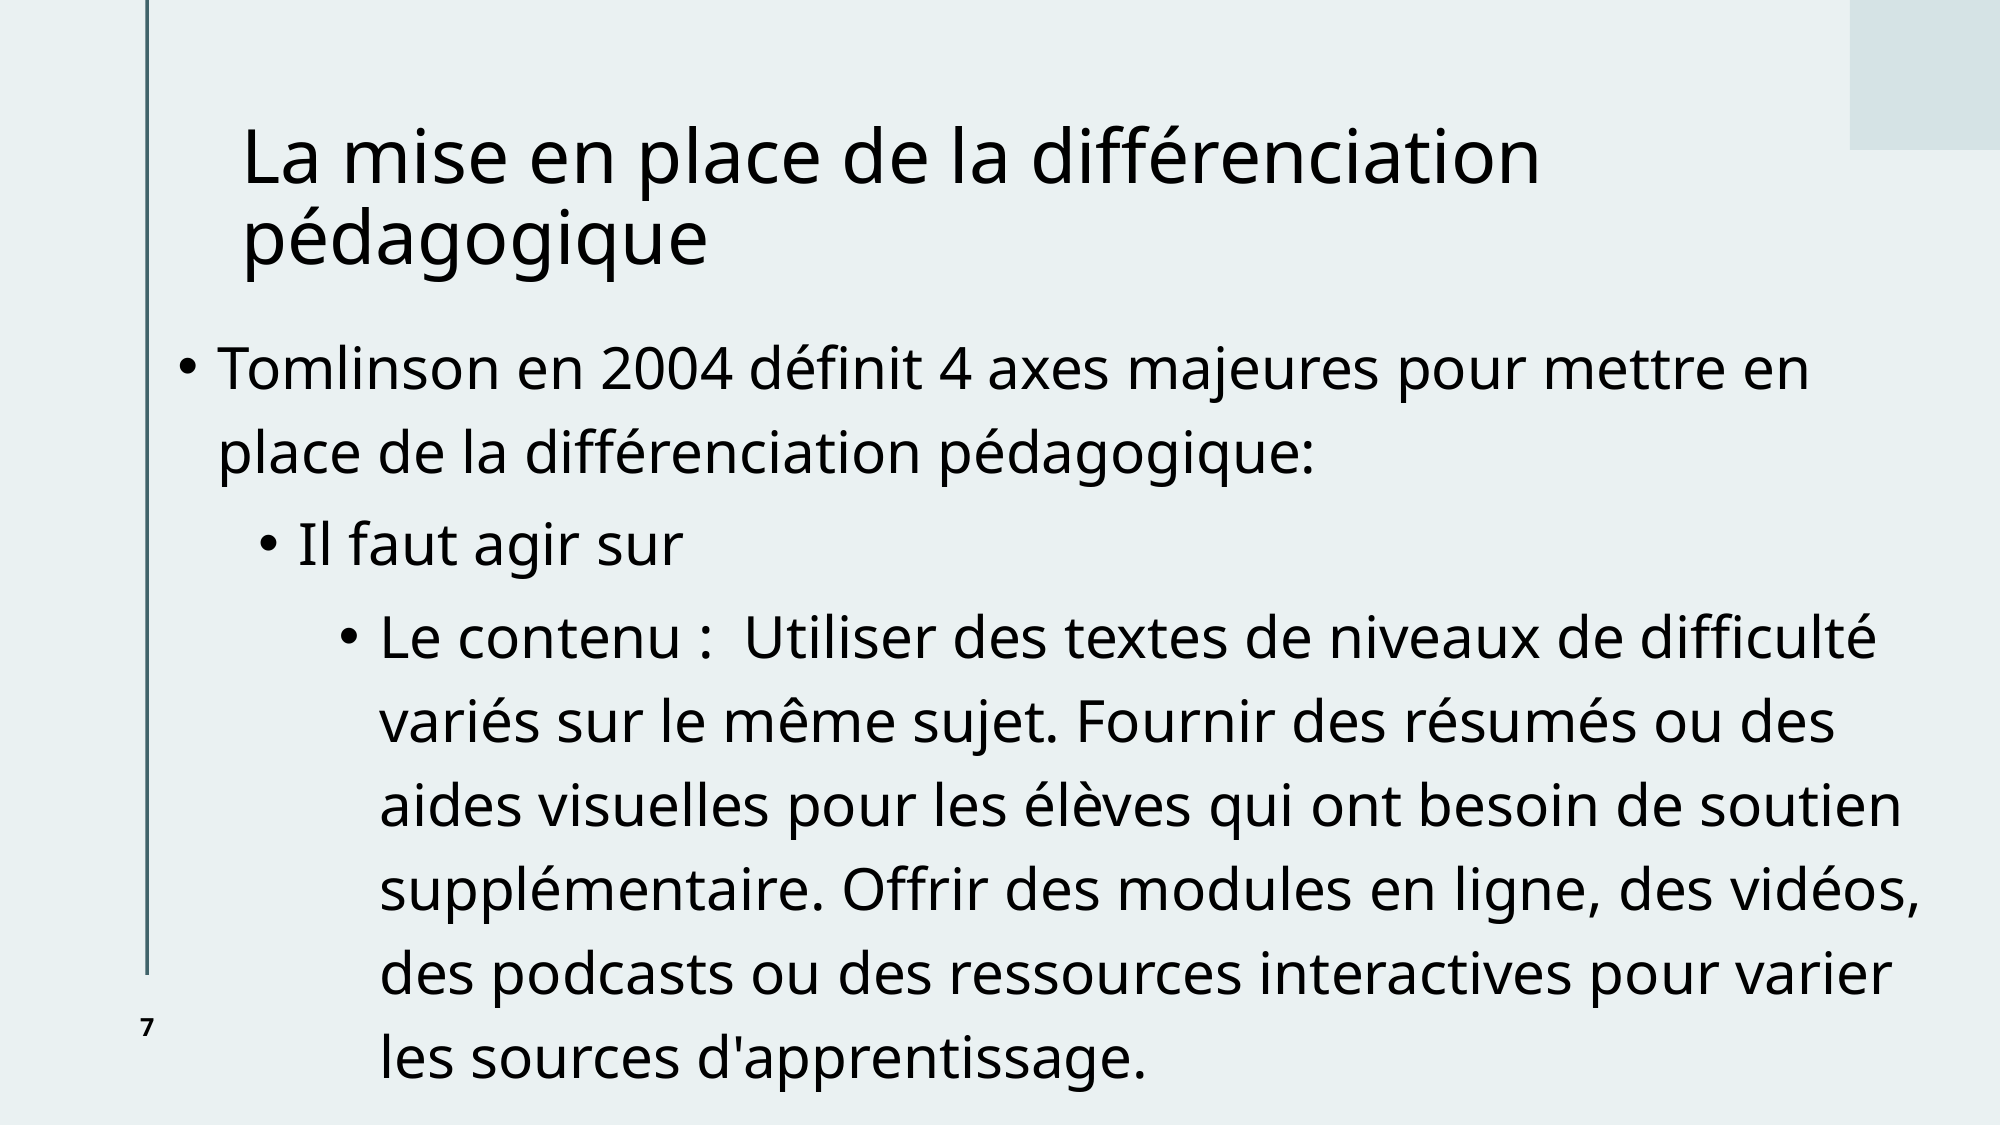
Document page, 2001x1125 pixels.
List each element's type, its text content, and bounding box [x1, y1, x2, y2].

slide_number 7 [67, 975, 227, 1082]
list Tomlinson en 2004 définit 4 axes majeures pour mettre en place de la différenciation pédagogique: Il faut agir sur Le contenu : Utiliser des textes de niveaux de difficulté variés sur le même sujet. Fournir des résumés ou des aides visuelles pour les élèves qui ont besoin de soutien supplémentaire. Offrir des modules en ligne, des vidéos, des podcasts ou des ressources interactives pour varier les sources d'apprentissage. [177, 316, 1965, 1103]
title La mise en place de la différenciation pédagogique [240, 82, 1743, 316]
